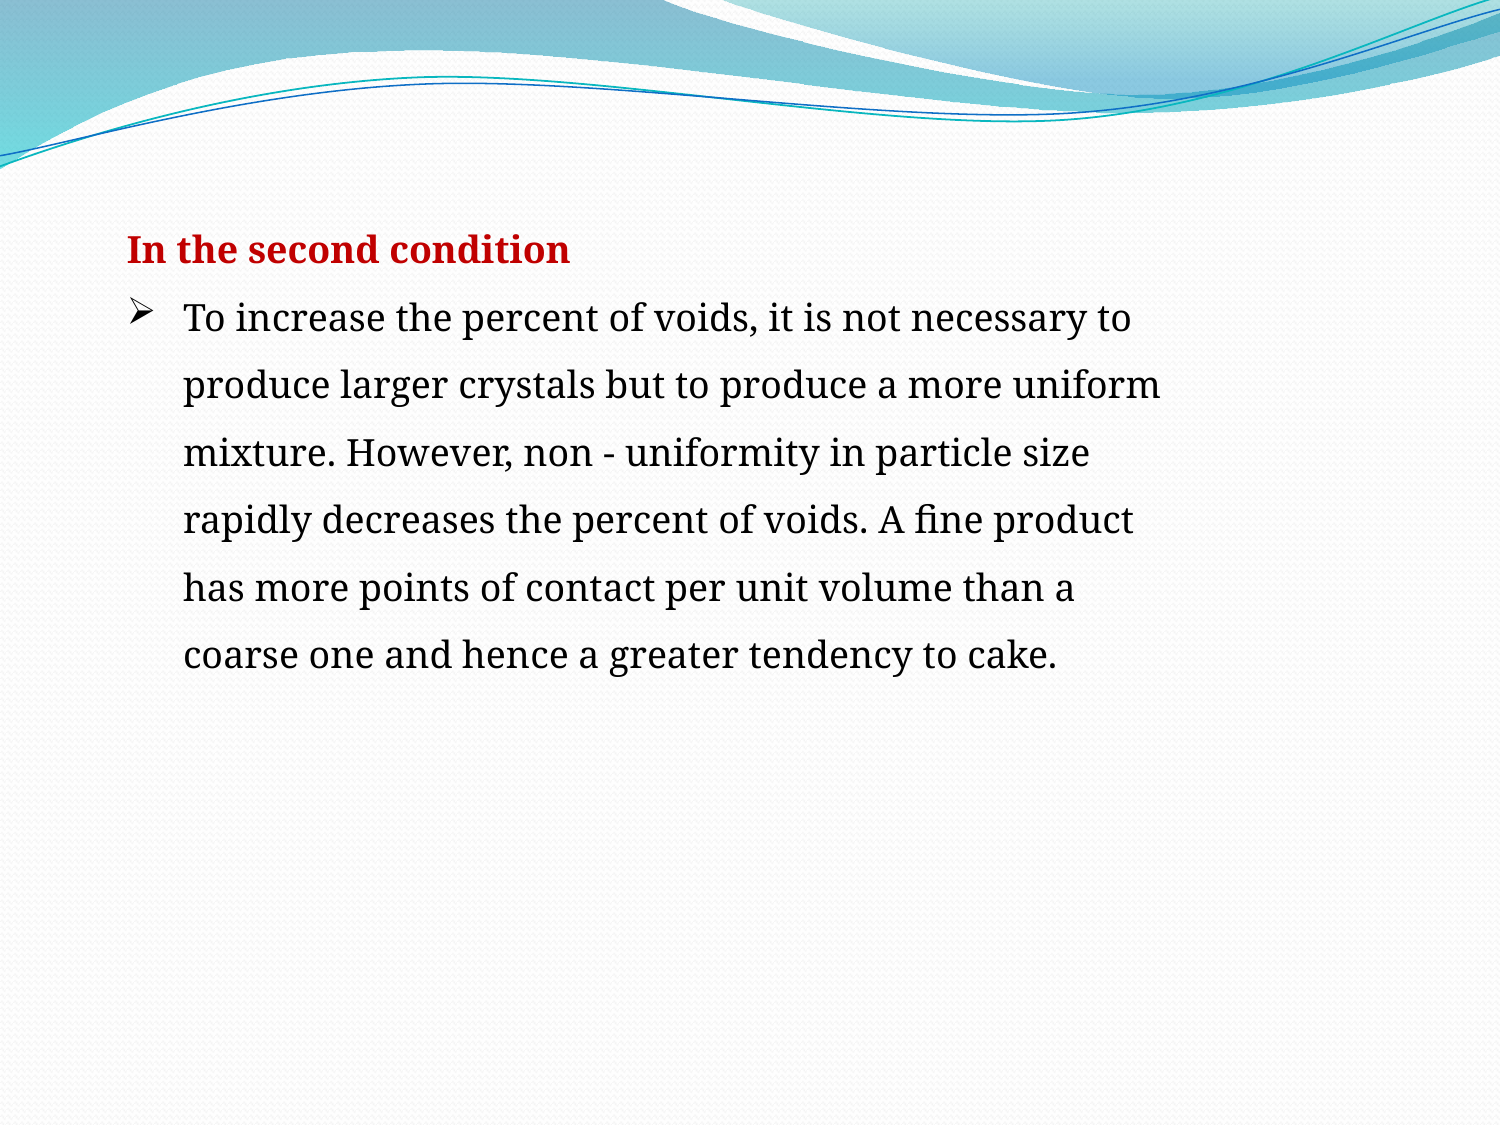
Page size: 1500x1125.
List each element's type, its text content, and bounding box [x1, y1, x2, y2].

text_box In the second condition To increase the percent of voids, it is not necessary to produce larger crystals but to produce a more uniform mixture. However, non - uniformity in particle size rapidly decreases the percent of voids. A fine product has more points of contact per unit volume than a coarse one and hence a greater tendency to cake. [112, 196, 1199, 751]
